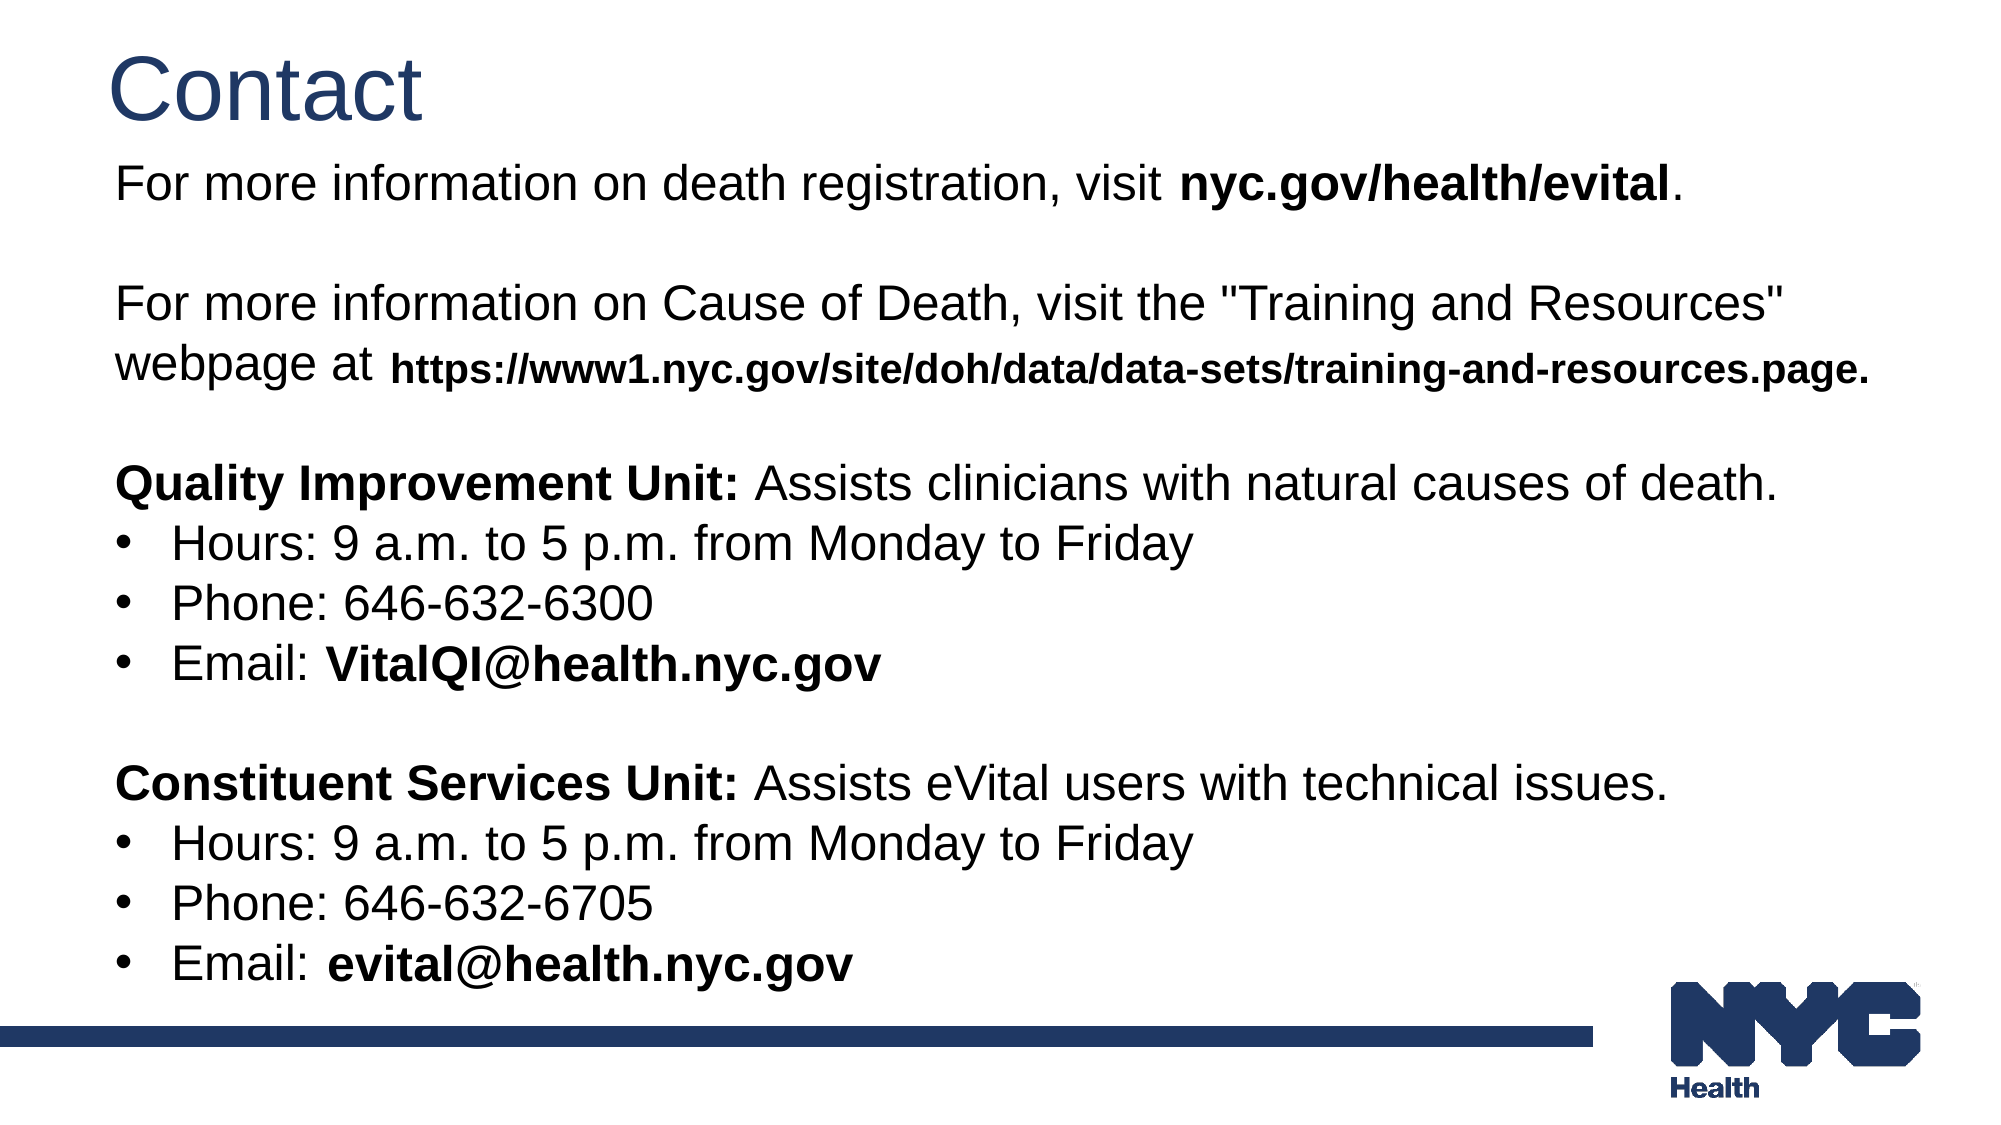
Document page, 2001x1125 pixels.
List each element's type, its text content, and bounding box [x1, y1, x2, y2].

picture [1671, 982, 1921, 1098]
text_box nyc.gov/health/evital. [1171, 143, 1773, 197]
text_box VitalQI@health.nyc.gov [317, 623, 940, 677]
text_box https://www1.nyc.gov/site/doh/data/data-sets/training-and-resources.page. [382, 334, 1897, 388]
list For more information on death registration, visit For more information on Cause of Death, visit the "Training and Resources" webpage at Quality Improvement Unit: Assists clinicians with natural causes of death. Hours: 9 a.m. to 5 p.m. from Monday to Friday Phone: 646-632-6300 Email: Constituent Services Unit: Assists eVital users with technical issues. Hours: 9 a.m. to 5 p.m. from Monday to Friday Phone: 646-632-6705 Email: [99, 143, 1900, 1005]
text_box evital@health.nyc.gov [319, 923, 941, 977]
title Contact [99, 0, 1900, 143]
